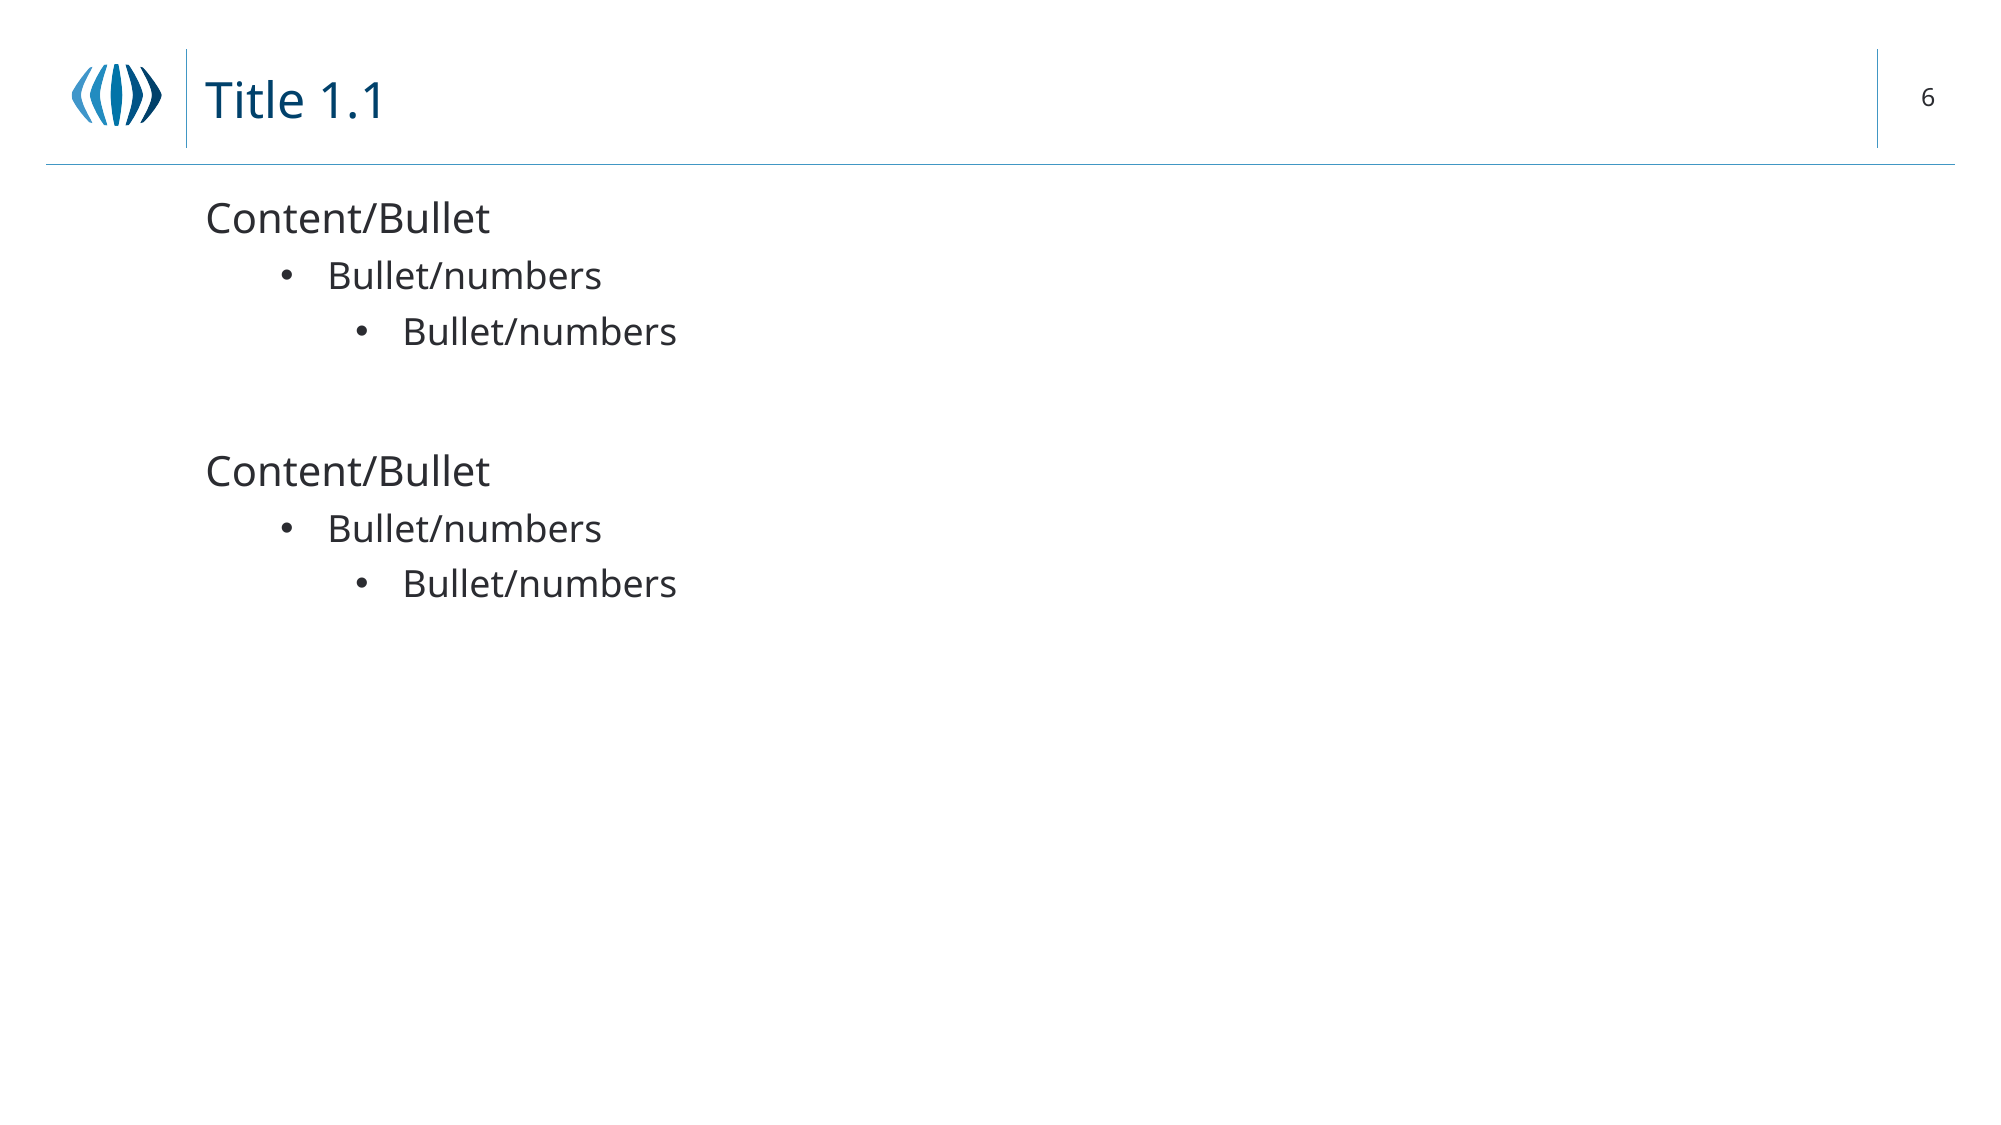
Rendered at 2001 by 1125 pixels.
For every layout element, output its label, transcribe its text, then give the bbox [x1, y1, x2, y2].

title Title 1.1 [190, 49, 1863, 149]
list Content/Bullet Bullet/numbers Bullet/numbers Content/Bullet Bullet/numbers Bullet/numbers [190, 184, 1863, 1031]
picture [71, 64, 166, 133]
